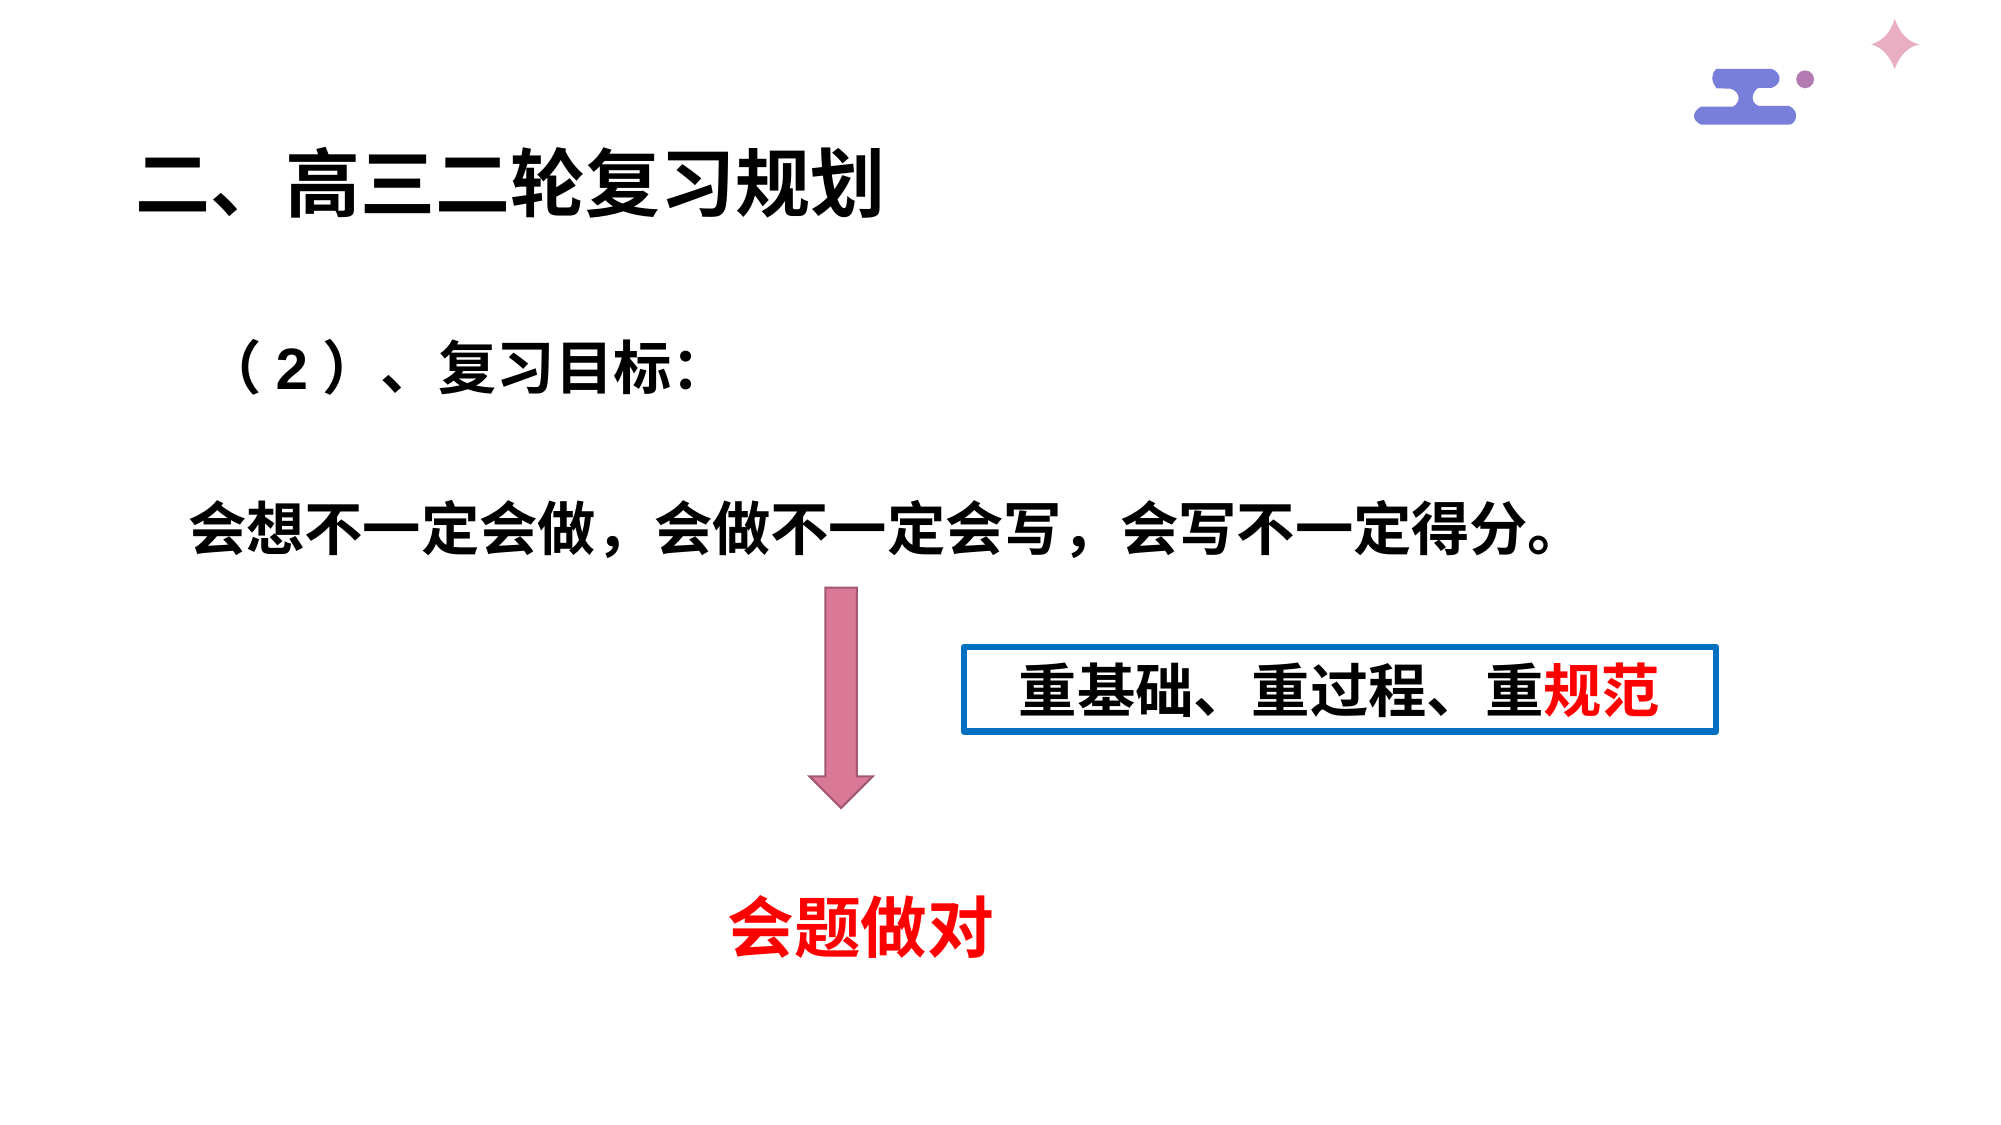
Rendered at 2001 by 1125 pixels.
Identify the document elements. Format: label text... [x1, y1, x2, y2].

text_box 重基础、重过程、重规范 [963, 646, 1716, 732]
text_box （2）、复习目标： [188, 323, 832, 409]
text_box 二、高三二轮复习规划 [120, 129, 1562, 235]
text_box [806, 586, 876, 810]
text_box 会题做对 [712, 878, 1010, 973]
text_box 会想不一定会做，会做不一定会写，会写不一定得分。 [173, 485, 1619, 570]
